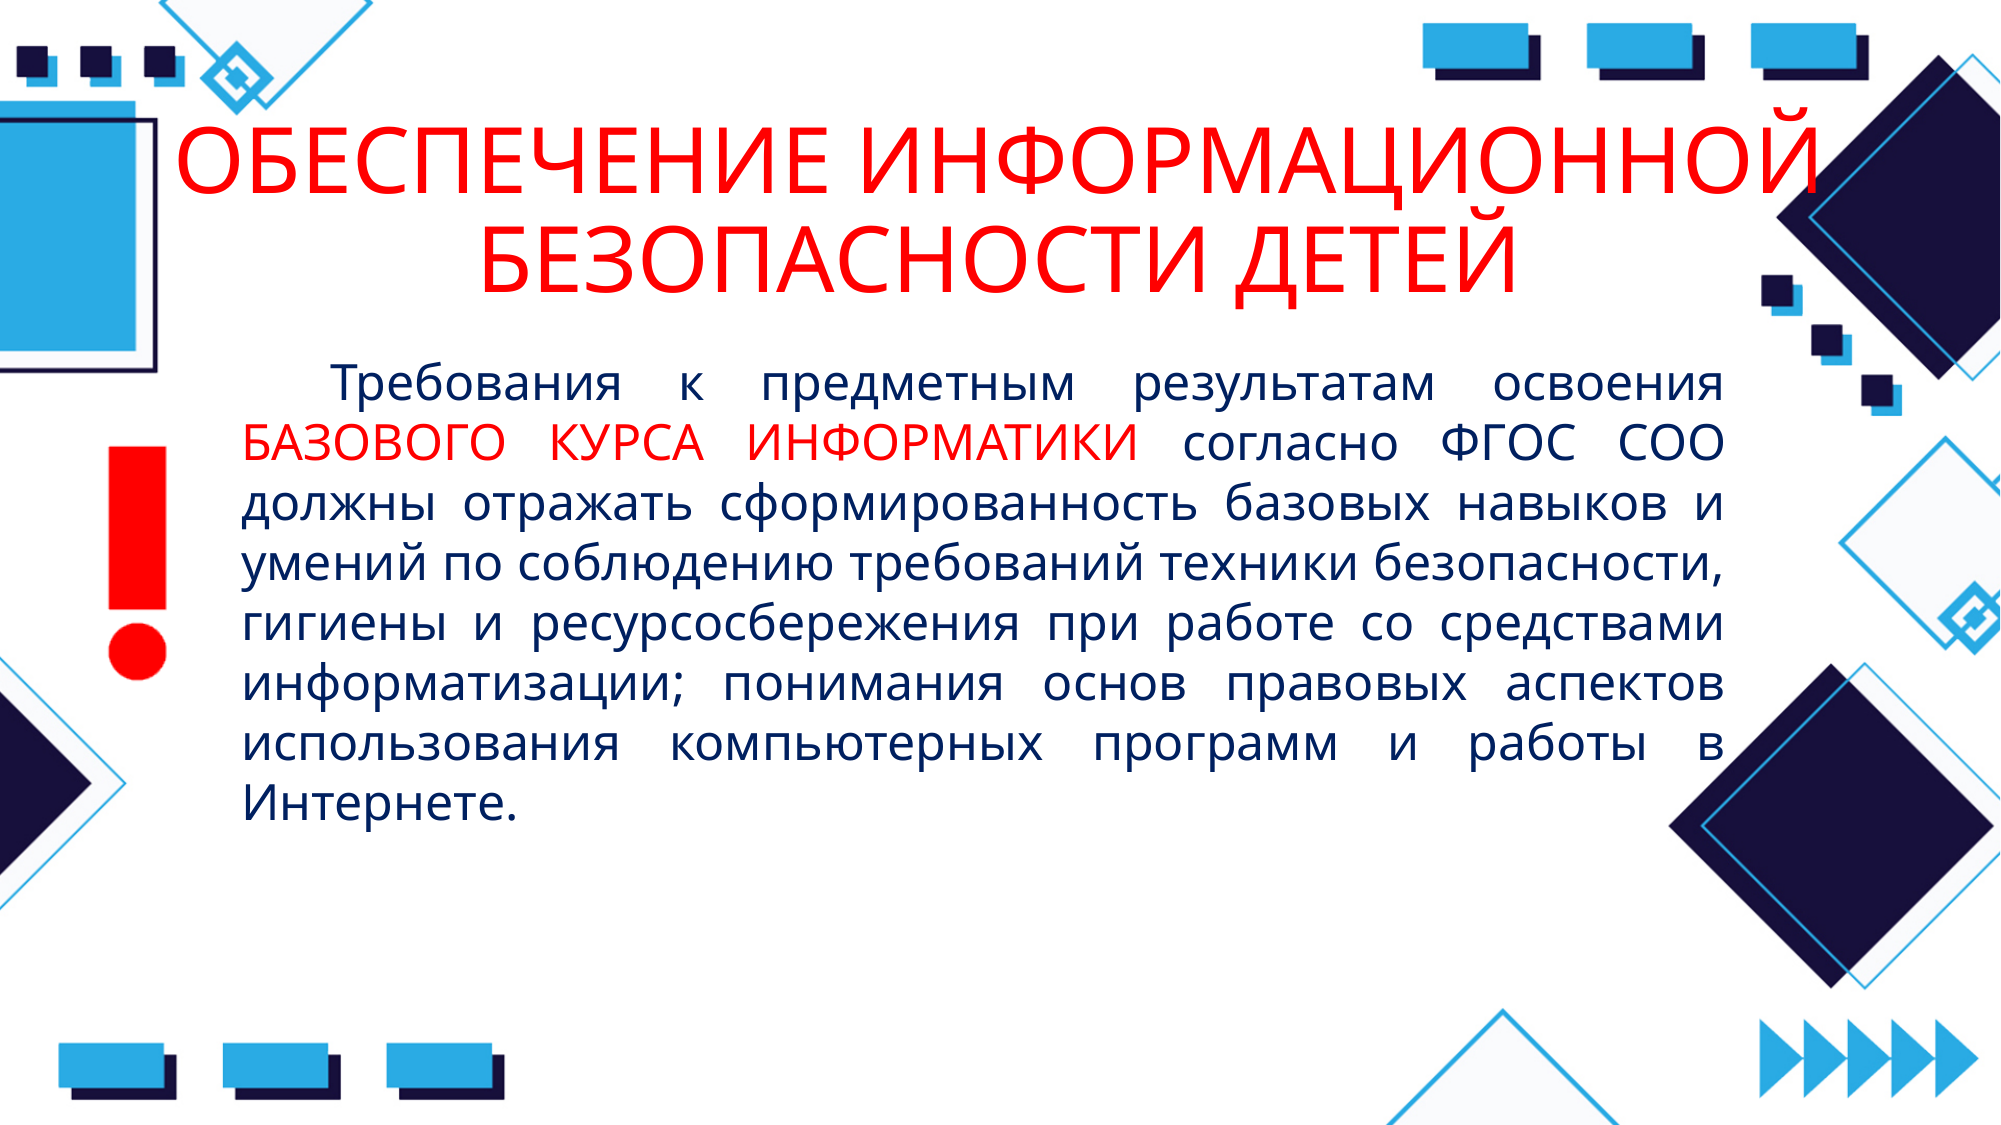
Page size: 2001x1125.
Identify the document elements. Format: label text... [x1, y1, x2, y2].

title ОБЕСПЕЧЕНИЕ ИНФОРМАЦИОННОЙ БЕЗОПАСНОСТИ ДЕТЕЙ [137, 105, 1863, 323]
text_box Требования к предметным результатам освоения БАЗОВОГО КУРСА ИНФОРМАТИКИ согласно ФГОС СОО должны отражать сформированность базовых навыков и умений по соблюдению требований техники безопасности, гигиены и ресурсосбережения при работе со средствами информатизации; понимания основ правовых аспектов использования компьютерных программ и работы в Интернете. [226, 342, 1742, 838]
picture [0, 0, 2001, 1125]
